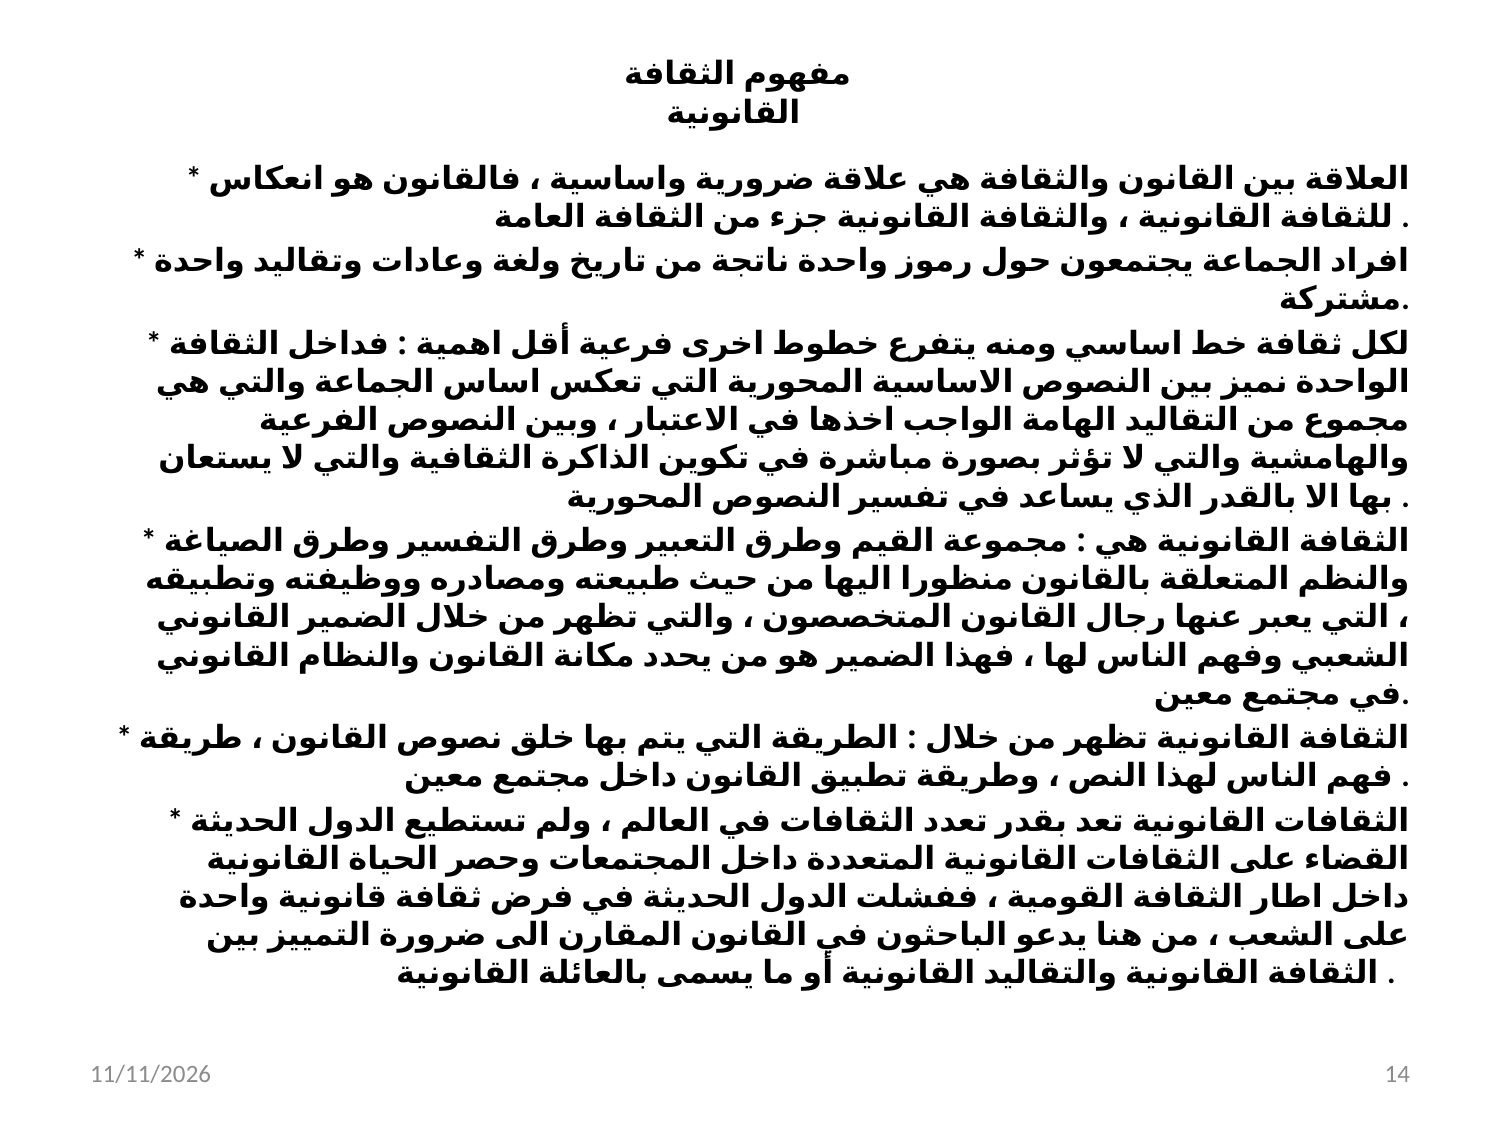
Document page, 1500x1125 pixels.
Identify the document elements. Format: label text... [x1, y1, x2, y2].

list * العلاقة بين القانون والثقافة هي علاقة ضرورية واساسية ، فالقانون هو انعكاس للثقافة القانونية ، والثقافة القانونية جزء من الثقافة العامة . * افراد الجماعة يجتمعون حول رموز واحدة ناتجة من تاريخ ولغة وعادات وتقاليد واحدة مشتركة. * لكل ثقافة خط اساسي ومنه يتفرع خطوط اخرى فرعية أقل اهمية : فداخل الثقافة الواحدة نميز بين النصوص الاساسية المحورية التي تعكس اساس الجماعة والتي هي مجموع من التقاليد الهامة الواجب اخذها في الاعتبار ، وبين النصوص الفرعية والهامشية والتي لا تؤثر بصورة مباشرة في تكوين الذاكرة الثقافية والتي لا يستعان بها الا بالقدر الذي يساعد في تفسير النصوص المحورية . * الثقافة القانونية هي : مجموعة القيم وطرق التعبير وطرق التفسير وطرق الصياغة والنظم المتعلقة بالقانون منظورا اليها من حيث طبيعته ومصادره ووظيفته وتطبيقه ، التي يعبر عنها رجال القانون المتخصصون ، والتي تظهر من خلال الضمير القانوني الشعبي وفهم الناس لها ، فهذا الضمير هو من يحدد مكانة القانون والنظام القانوني في مجتمع معين. * الثقافة القانونية تظهر من خلال : الطريقة التي يتم بها خلق نصوص القانون ، طريقة فهم الناس لهذا النص ، وطريقة تطبيق القانون داخل مجتمع معين . * الثقافات القانونية تعد بقدر تعدد الثقافات في العالم ، ولم تستطيع الدول الحديثة القضاء على الثقافات القانونية المتعددة داخل المجتمعات وحصر الحياة القانونية داخل اطار الثقافة القومية ، ففشلت الدول الحديثة في فرض ثقافة قانونية واحدة على الشعب ، من هنا يدعو الباحثون في القانون المقارن الى ضرورة التمييز بين الثقافة القانونية والتقاليد القانونية أو ما يسمى بالعائلة القانونية . [75, 149, 1425, 1005]
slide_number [75, 1042, 425, 1103]
title مفهوم الثقافة القانونية [537, 45, 938, 138]
slide_number 14 [1074, 1042, 1425, 1103]
